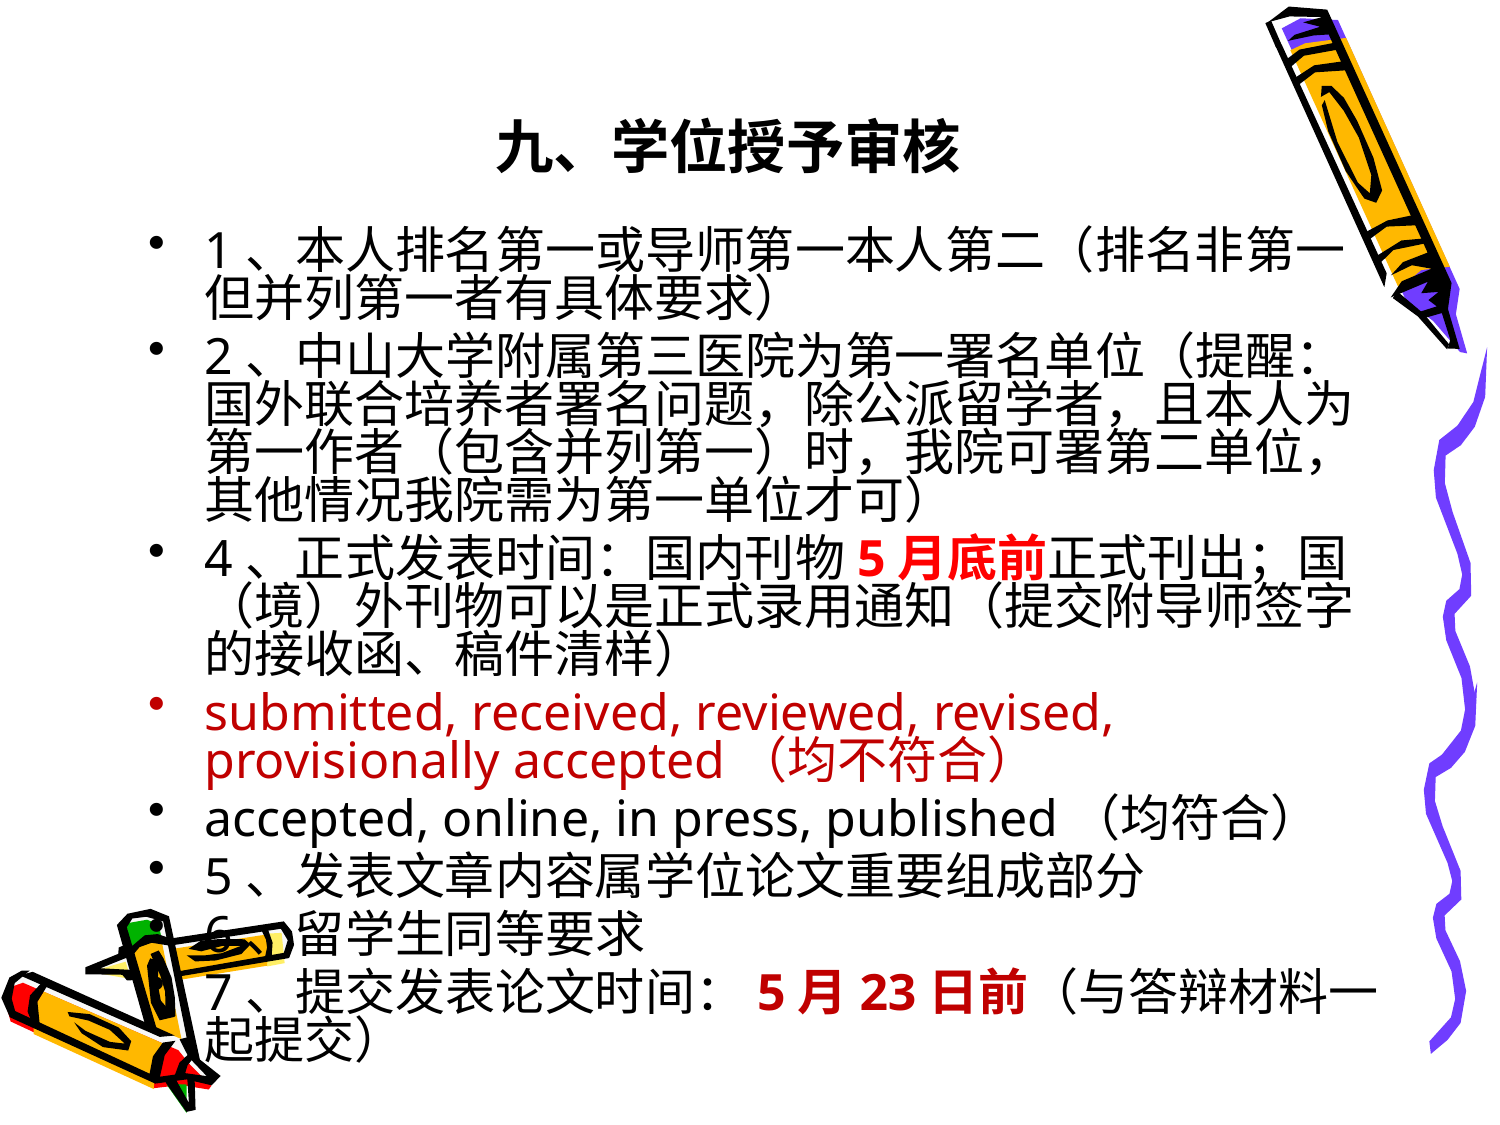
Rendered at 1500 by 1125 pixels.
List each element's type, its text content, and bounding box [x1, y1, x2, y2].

list 1、本人排名第一或导师第一本人第二（排名非第一但并列第一者有具体要求） 2、中山大学附属第三医院为第一署名单位（提醒：国外联合培养者署名问题，除公派留学者，且本人为第一作者（包含并列第一）时，我院可署第二单位，其他情况我院需为第一单位才可） 4、正式发表时间：国内刊物5月底前正式刊出；国（境）外刊物可以是正式录用通知（提交附导师签字的接收函、稿件清样） submitted, received, reviewed, revised, provisionally accepted（均不符合） accepted, online, in press, published（均符合） 5、发表文章内容属学位论文重要组成部分 6、留学生同等要求 7、提交发表论文时间：5月23日前（与答辩材料一起提交） [132, 222, 1396, 1090]
title 九、学位授予审核 [164, 26, 1292, 189]
